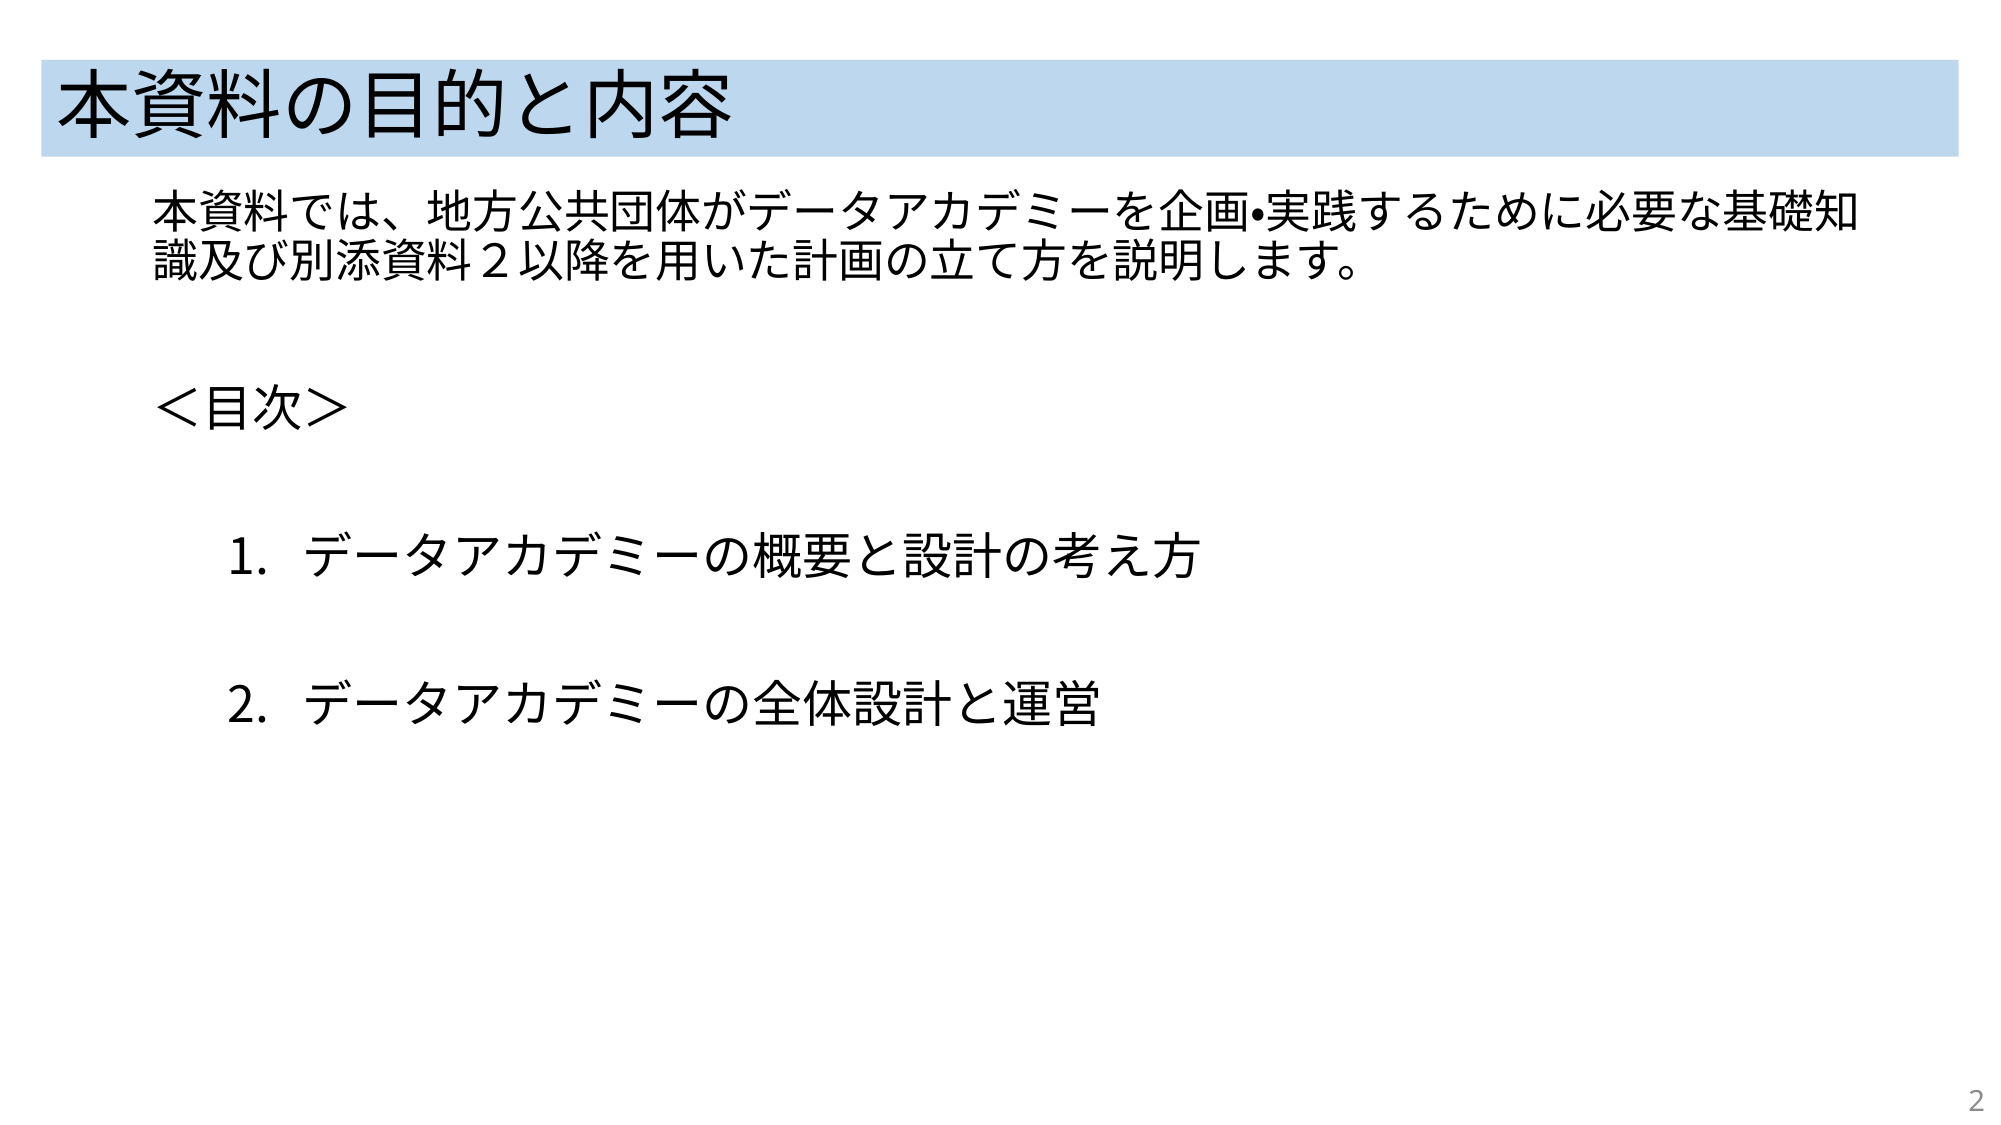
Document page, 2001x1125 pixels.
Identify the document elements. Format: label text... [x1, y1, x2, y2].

title 本資料の目的と内容 [41, 59, 1959, 157]
list 本資料では、地方公共団体がデータアカデミーを企画・実践するために必要な基礎知識及び別添資料２以降を用いた計画の立て方を説明します。 ＜目次＞ データアカデミーの概要と設計の考え方 データアカデミーの全体設計と運営 [137, 181, 1890, 1014]
slide_number 2 [1550, 1071, 2000, 1125]
